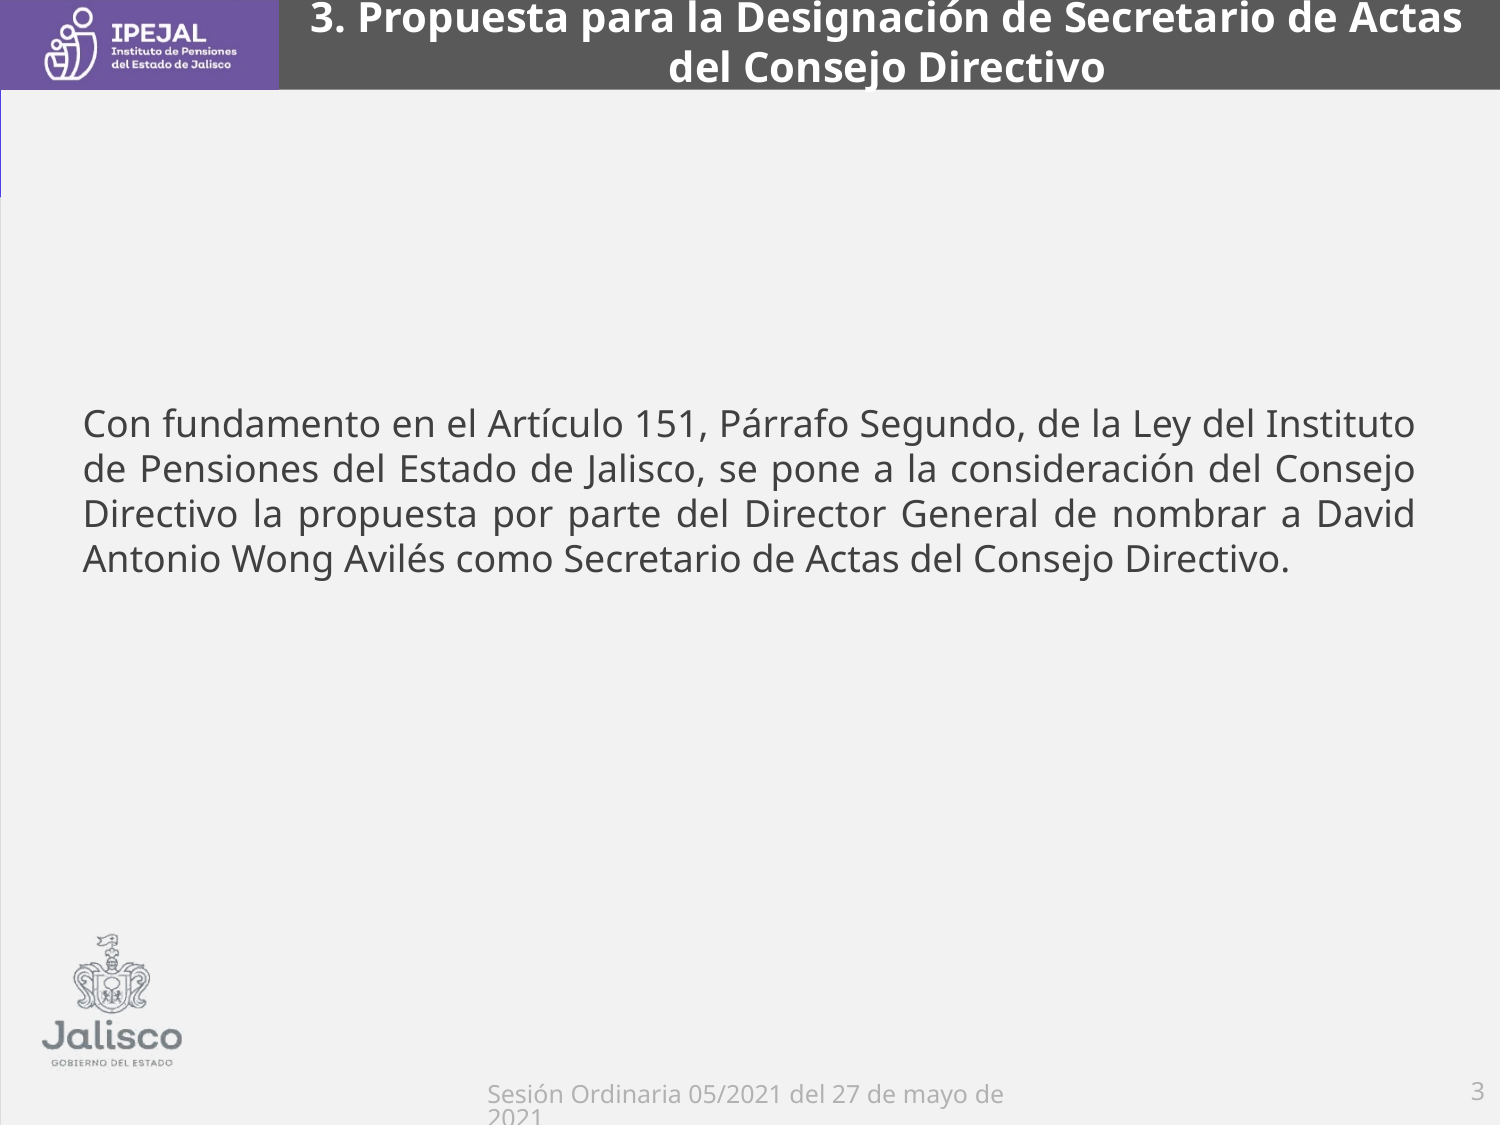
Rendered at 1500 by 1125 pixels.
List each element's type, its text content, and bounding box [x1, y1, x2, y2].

list 3. Propuesta para la Designación de Secretario de Actas del Consejo Directivo [275, 0, 1500, 61]
list Con fundamento en el Artículo 151, Párrafo Segundo, de la Ley del Instituto de Pensiones del Estado de Jalisco, se pone a la consideración del Consejo Directivo la propuesta por parte del Director General de nombrar a David Antonio Wong Avilés como Secretario de Actas del Consejo Directivo. [67, 392, 1433, 940]
slide_number 3 [1149, 1062, 1500, 1123]
picture [0, 0, 279, 1125]
picture [38, 914, 206, 1103]
footer Sesión Ordinaria 05/2021 del 27 de mayo de 2021 [472, 1065, 1028, 1125]
